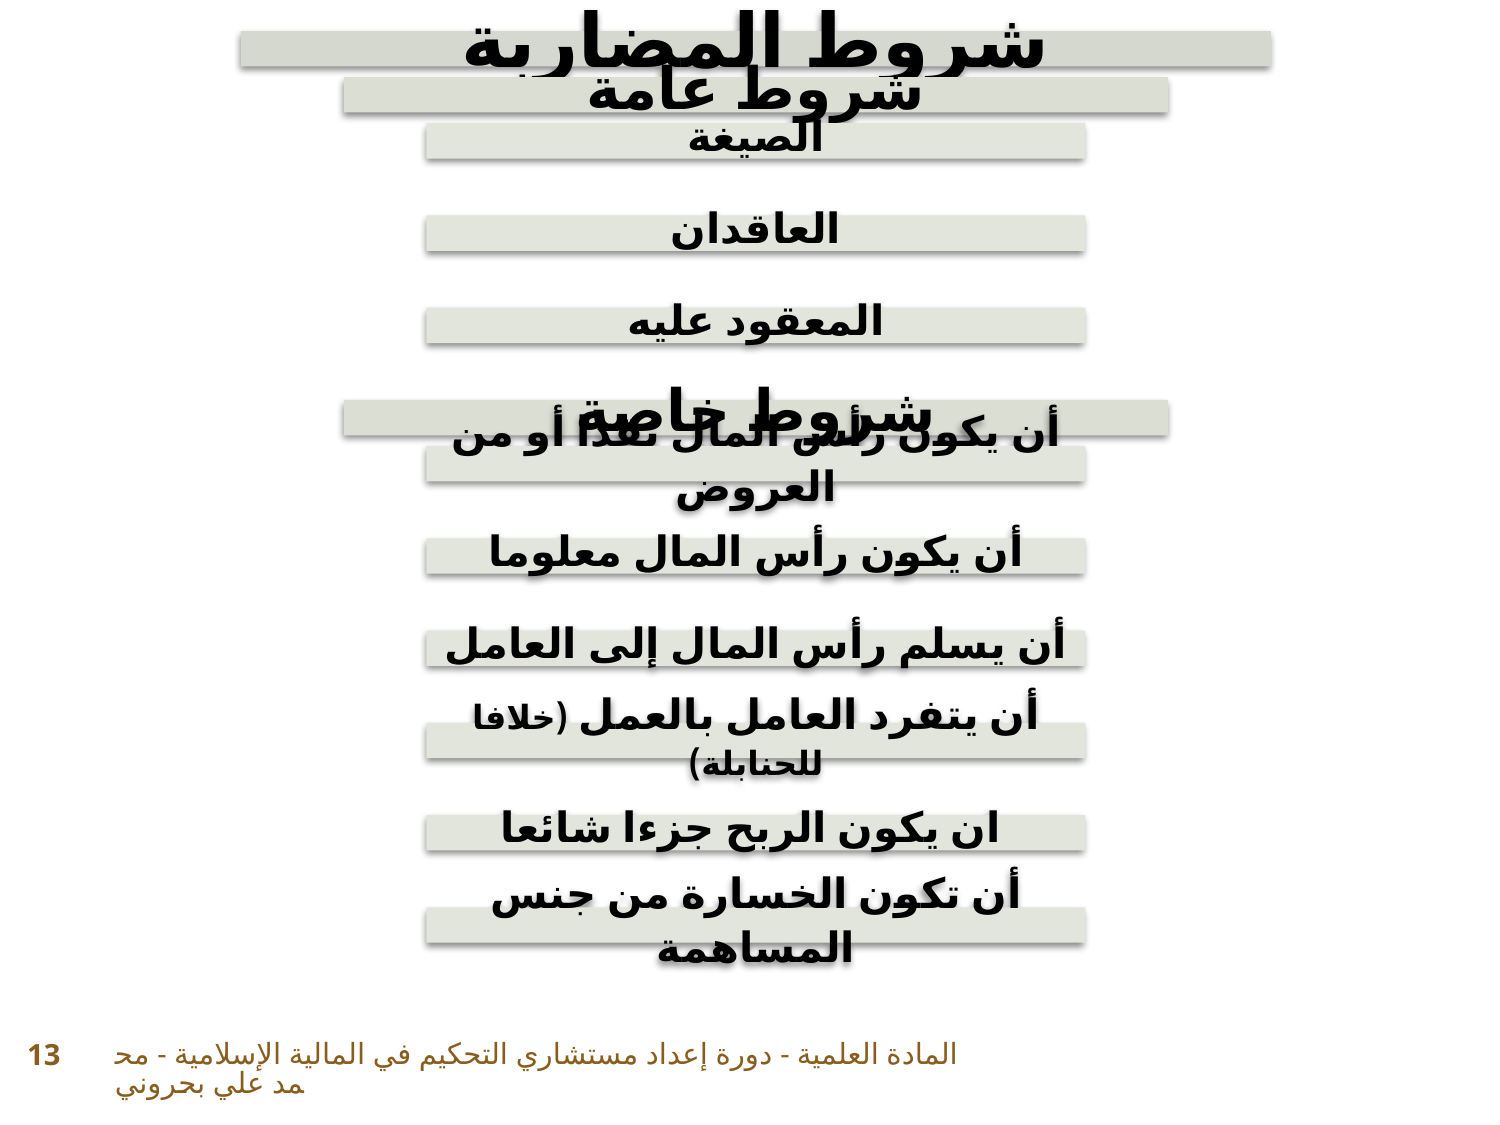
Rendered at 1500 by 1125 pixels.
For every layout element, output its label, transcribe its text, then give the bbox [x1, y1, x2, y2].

slide_number 13 [0, 1025, 88, 1088]
footer المادة العلمية - دورة إعداد مستشاري التحكيم في المالية الإسلامية - محمد علي بحروني [99, 1024, 990, 1085]
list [111, 30, 1400, 1036]
